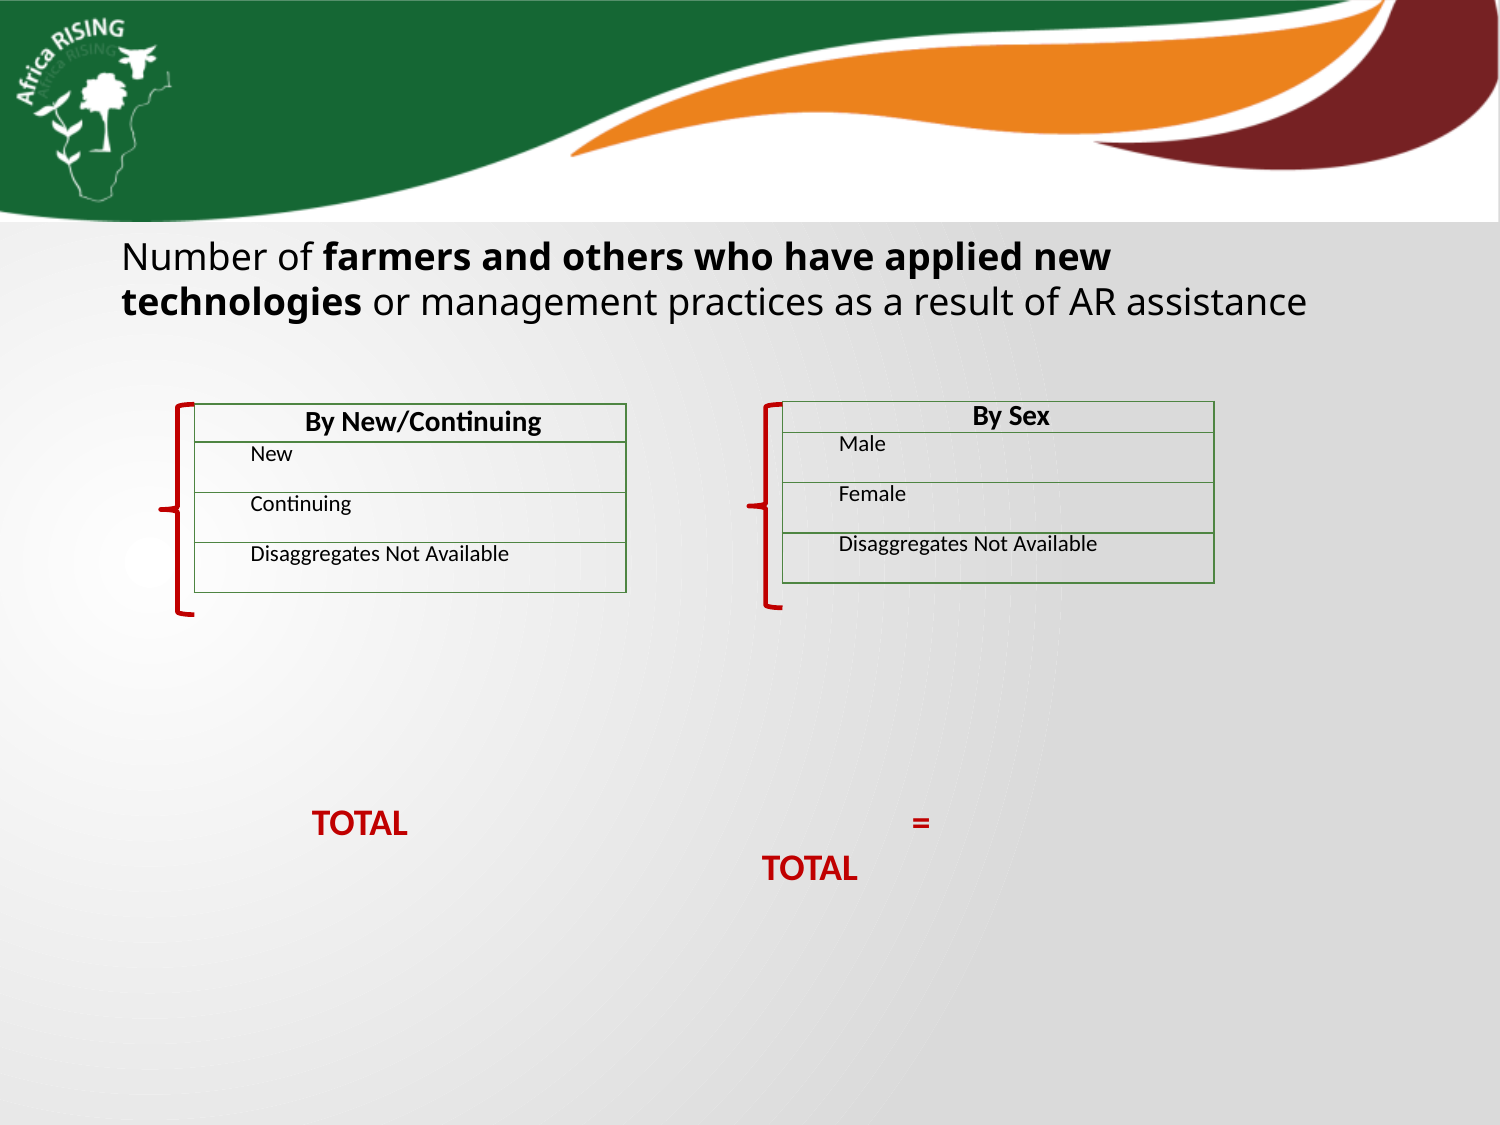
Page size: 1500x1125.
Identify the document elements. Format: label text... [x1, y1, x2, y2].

table_cell Continuing [195, 493, 625, 542]
table_cell Disaggregates Not Available [195, 543, 625, 592]
text_box [747, 403, 783, 609]
table_cell Disaggregates Not Available [783, 534, 1213, 582]
table_cell Male [783, 433, 1213, 482]
table_header By New/Continuing [195, 405, 625, 441]
list Number of farmers and others who have applied new technologies or management practices as a result of AR assistance [87, 226, 1363, 364]
table_header By Sex [783, 402, 1213, 432]
table_cell New [195, 443, 625, 492]
picture [0, 0, 1499, 222]
text_box TOTAL = TOTAL [297, 790, 1153, 896]
text_box [159, 403, 195, 616]
table_cell Female [783, 483, 1213, 532]
